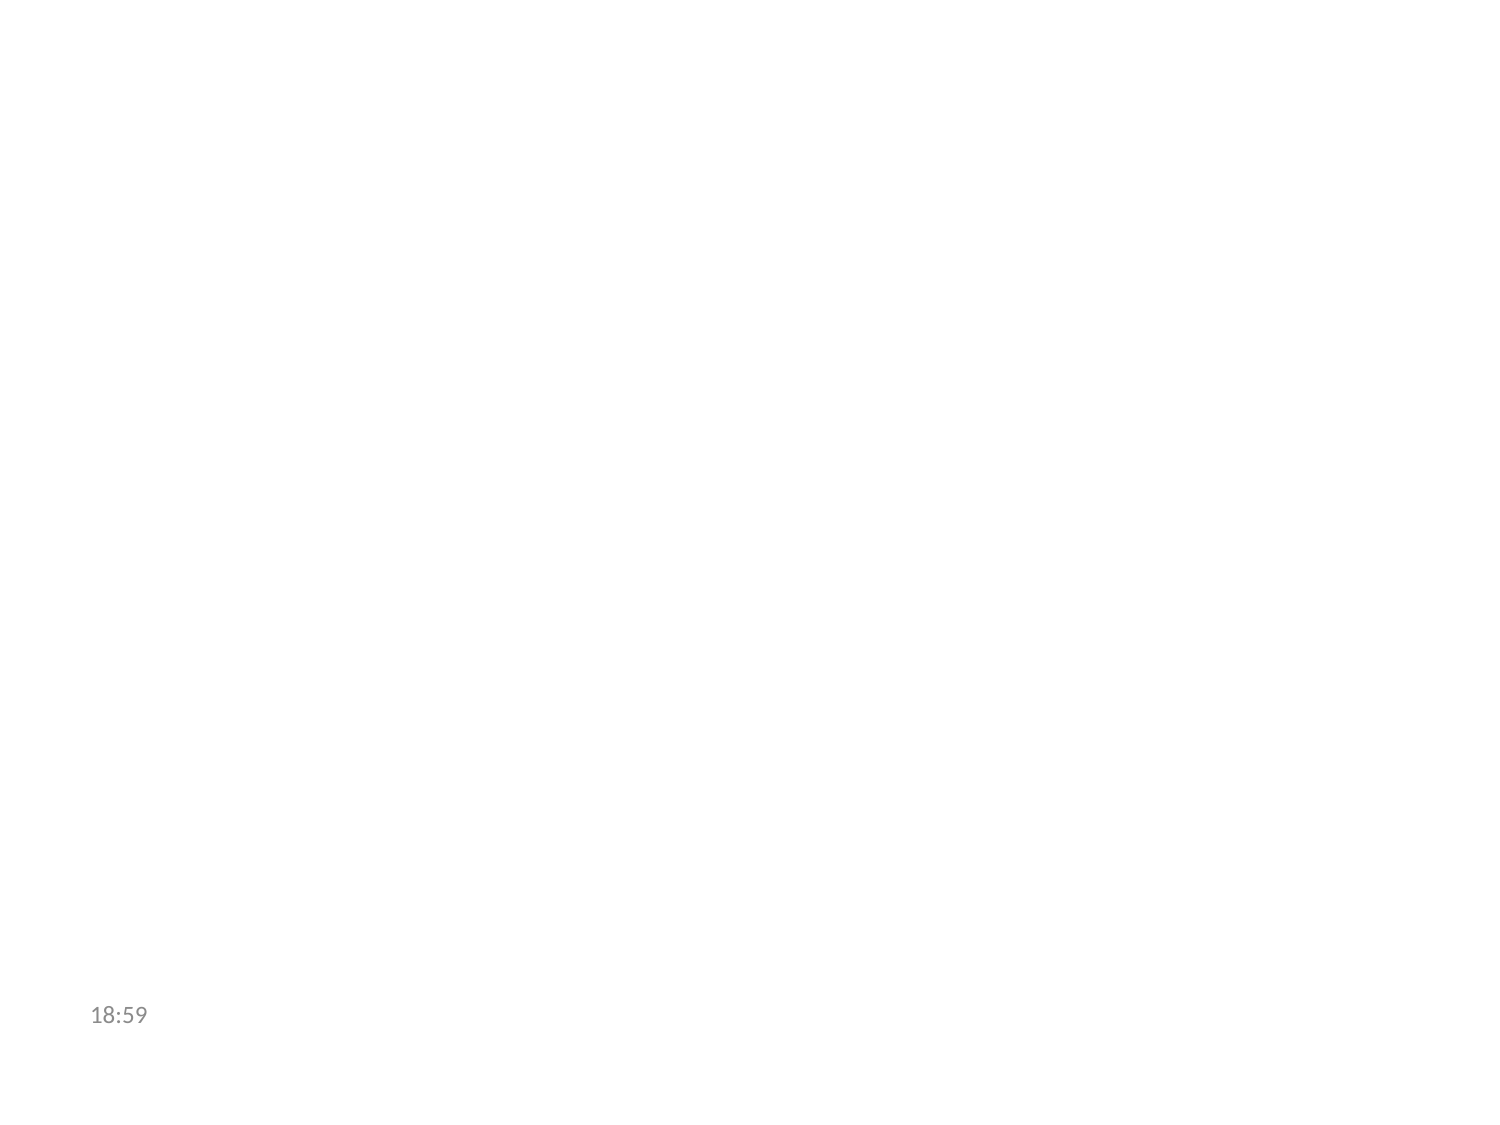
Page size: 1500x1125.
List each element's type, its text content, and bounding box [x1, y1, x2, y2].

text_box 15:35 [75, 983, 425, 1044]
